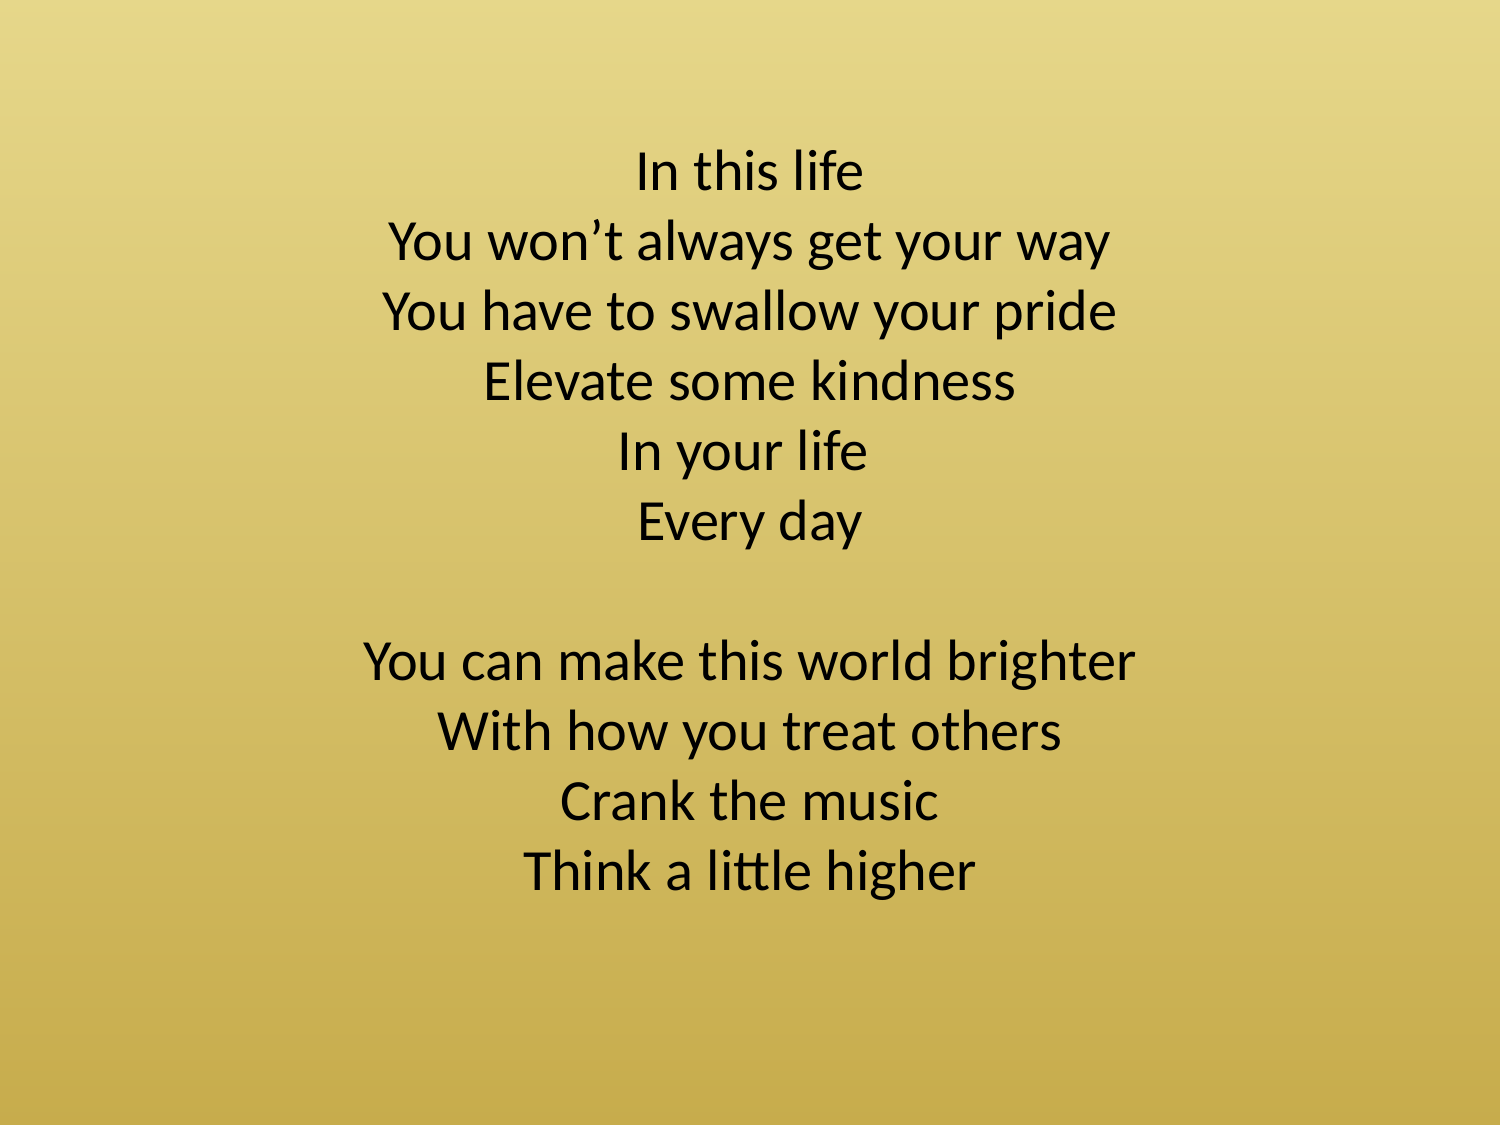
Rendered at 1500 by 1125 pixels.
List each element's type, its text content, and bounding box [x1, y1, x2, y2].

text_box In this life You won’t always get your way You have to swallow your pride Elevate some kindness In your life Every day You can make this world brighter With how you treat others Crank the music Think a little higher [0, 125, 1500, 910]
